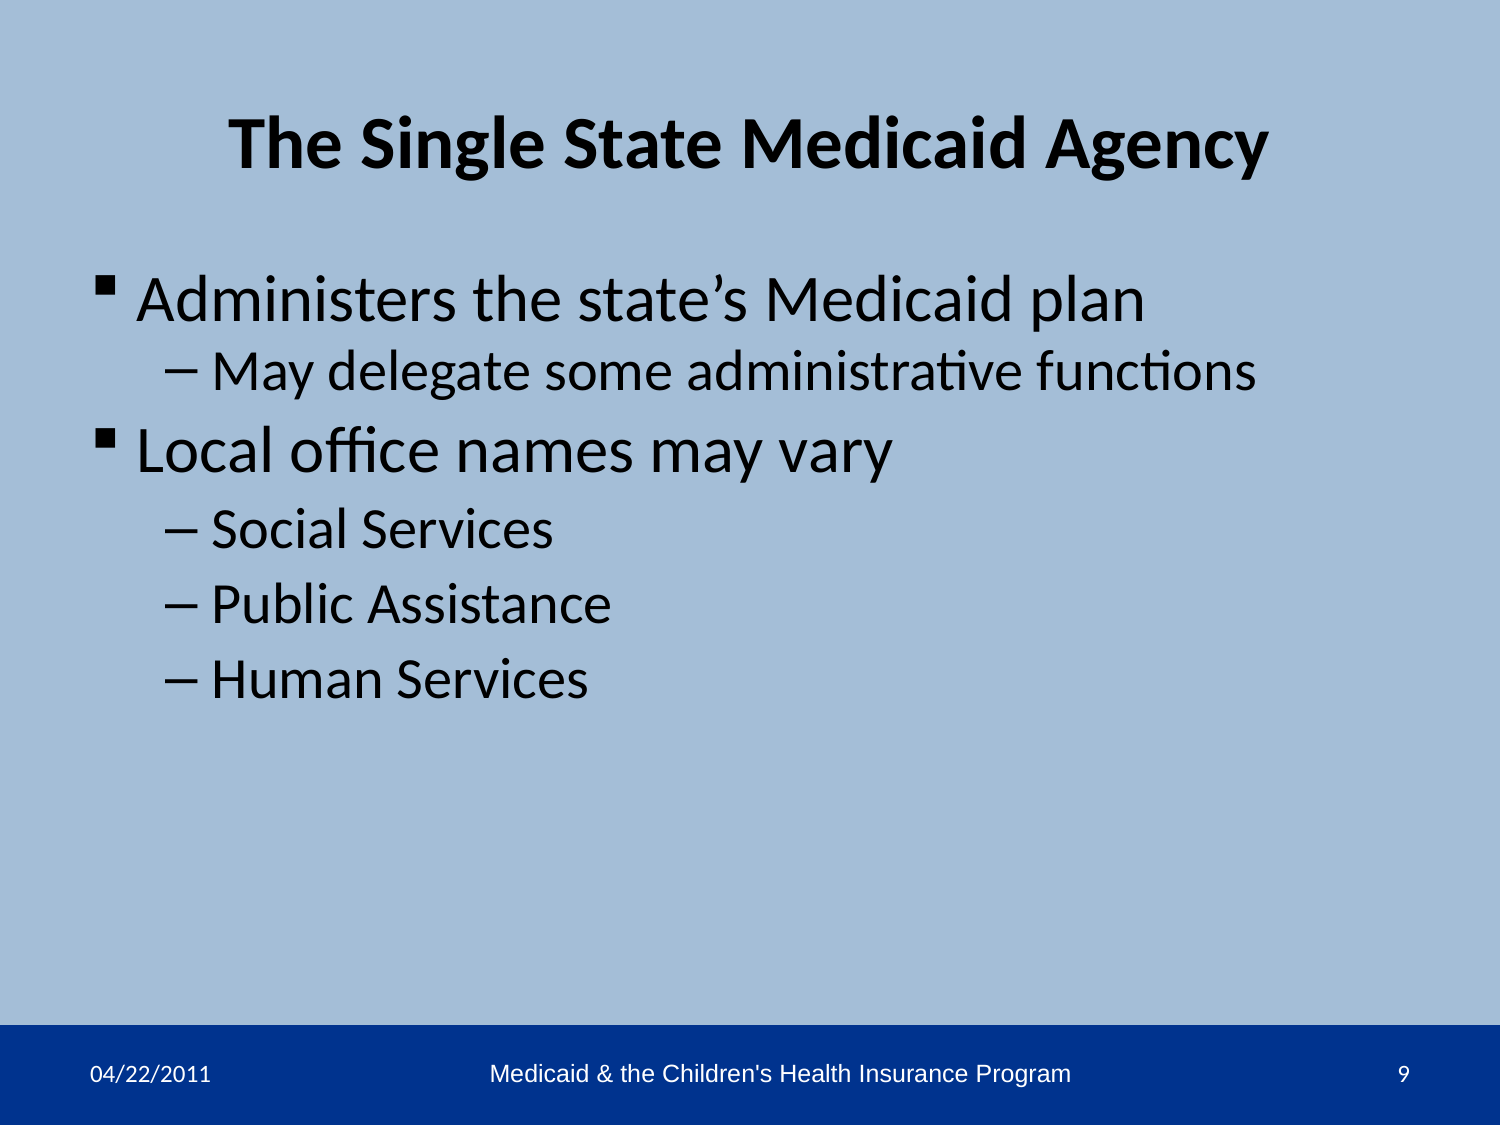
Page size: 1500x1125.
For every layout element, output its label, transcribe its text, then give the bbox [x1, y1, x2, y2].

title The Single State Medicaid Agency [74, 44, 1426, 233]
list Administers the state’s Medicaid plan May delegate some administrative functions Local office names may vary Social Services Public Assistance Human Services [74, 262, 1426, 1006]
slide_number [75, 1042, 287, 1103]
footer Medicaid & the Children's Health Insurance Program [287, 1042, 1275, 1103]
slide_number 9 [1275, 1042, 1425, 1103]
